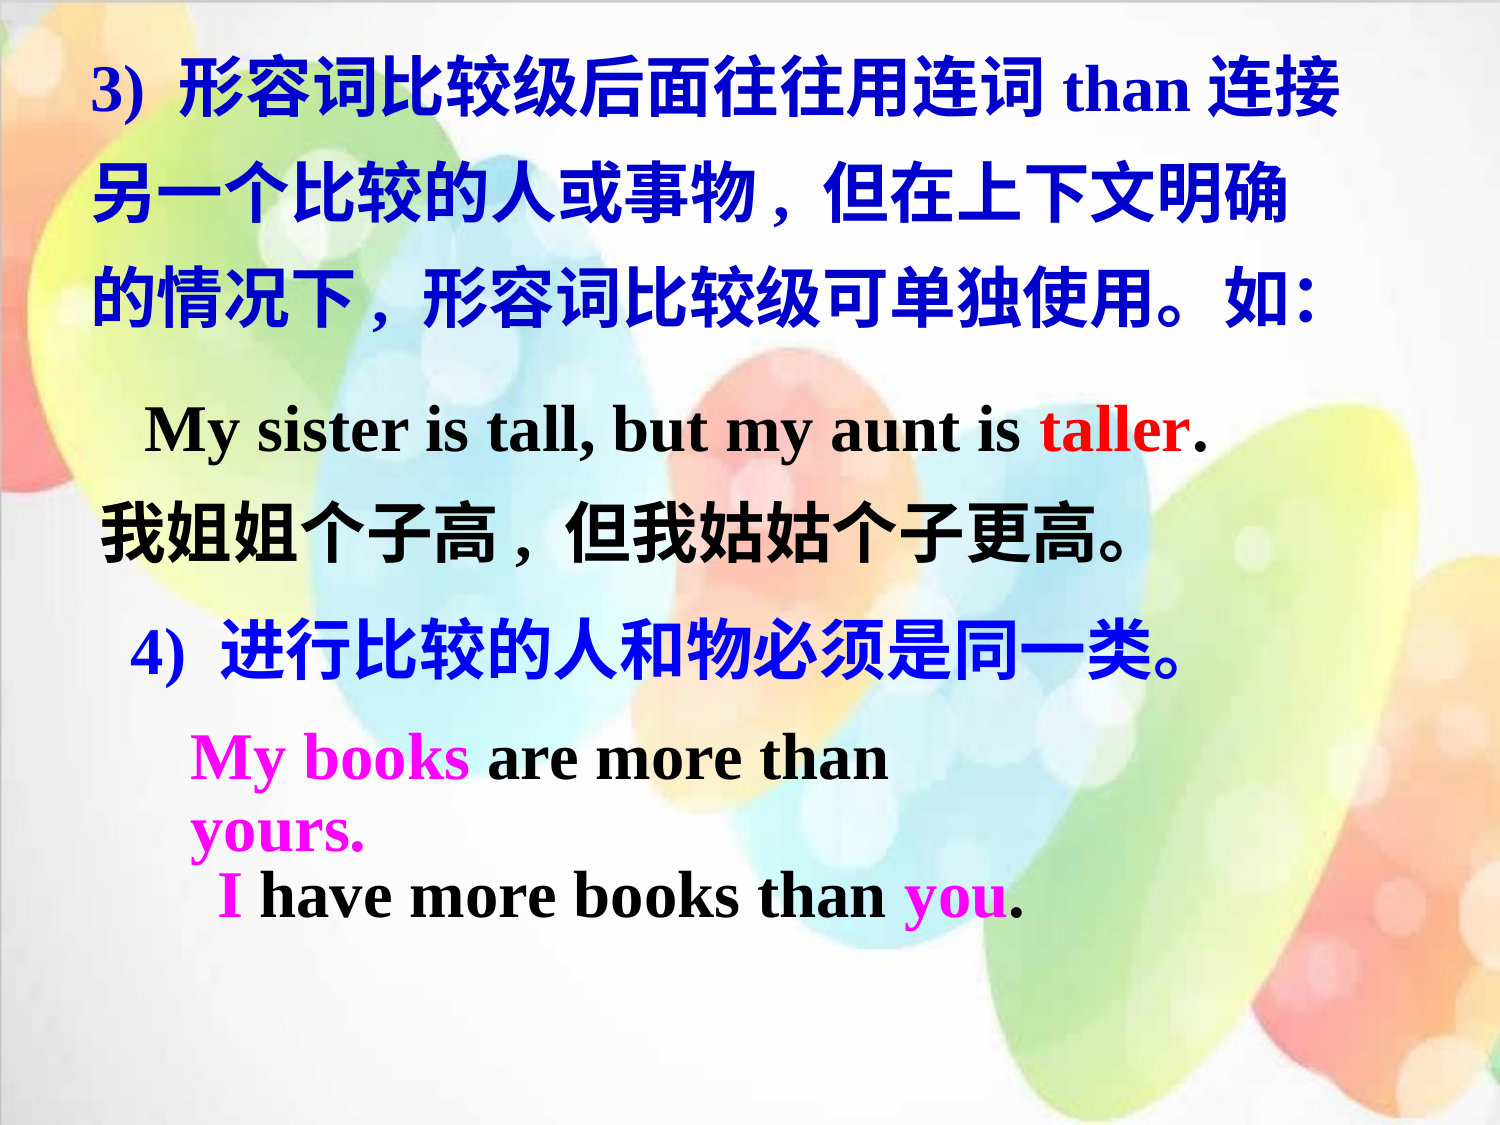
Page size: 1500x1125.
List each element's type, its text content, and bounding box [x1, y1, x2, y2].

text_box 4) 进行比较的人和物必须是同一类。 [115, 609, 1236, 696]
picture [0, 0, 1500, 1125]
text_box 我姐姐个子高, 但我姑姑个子更高。 [84, 492, 1181, 579]
text_box I have more books than you. [202, 843, 1041, 939]
text_box My sister is tall, but my aunt is taller. [133, 386, 1221, 474]
list 3) 形容词比较级后面往往用连词than连接 另一个比较的人或事物, 但在上下文明确 的情况下, 形容词比较级可单独使用。如： [75, 46, 1500, 375]
text_box My books are more than yours. [175, 714, 1090, 979]
